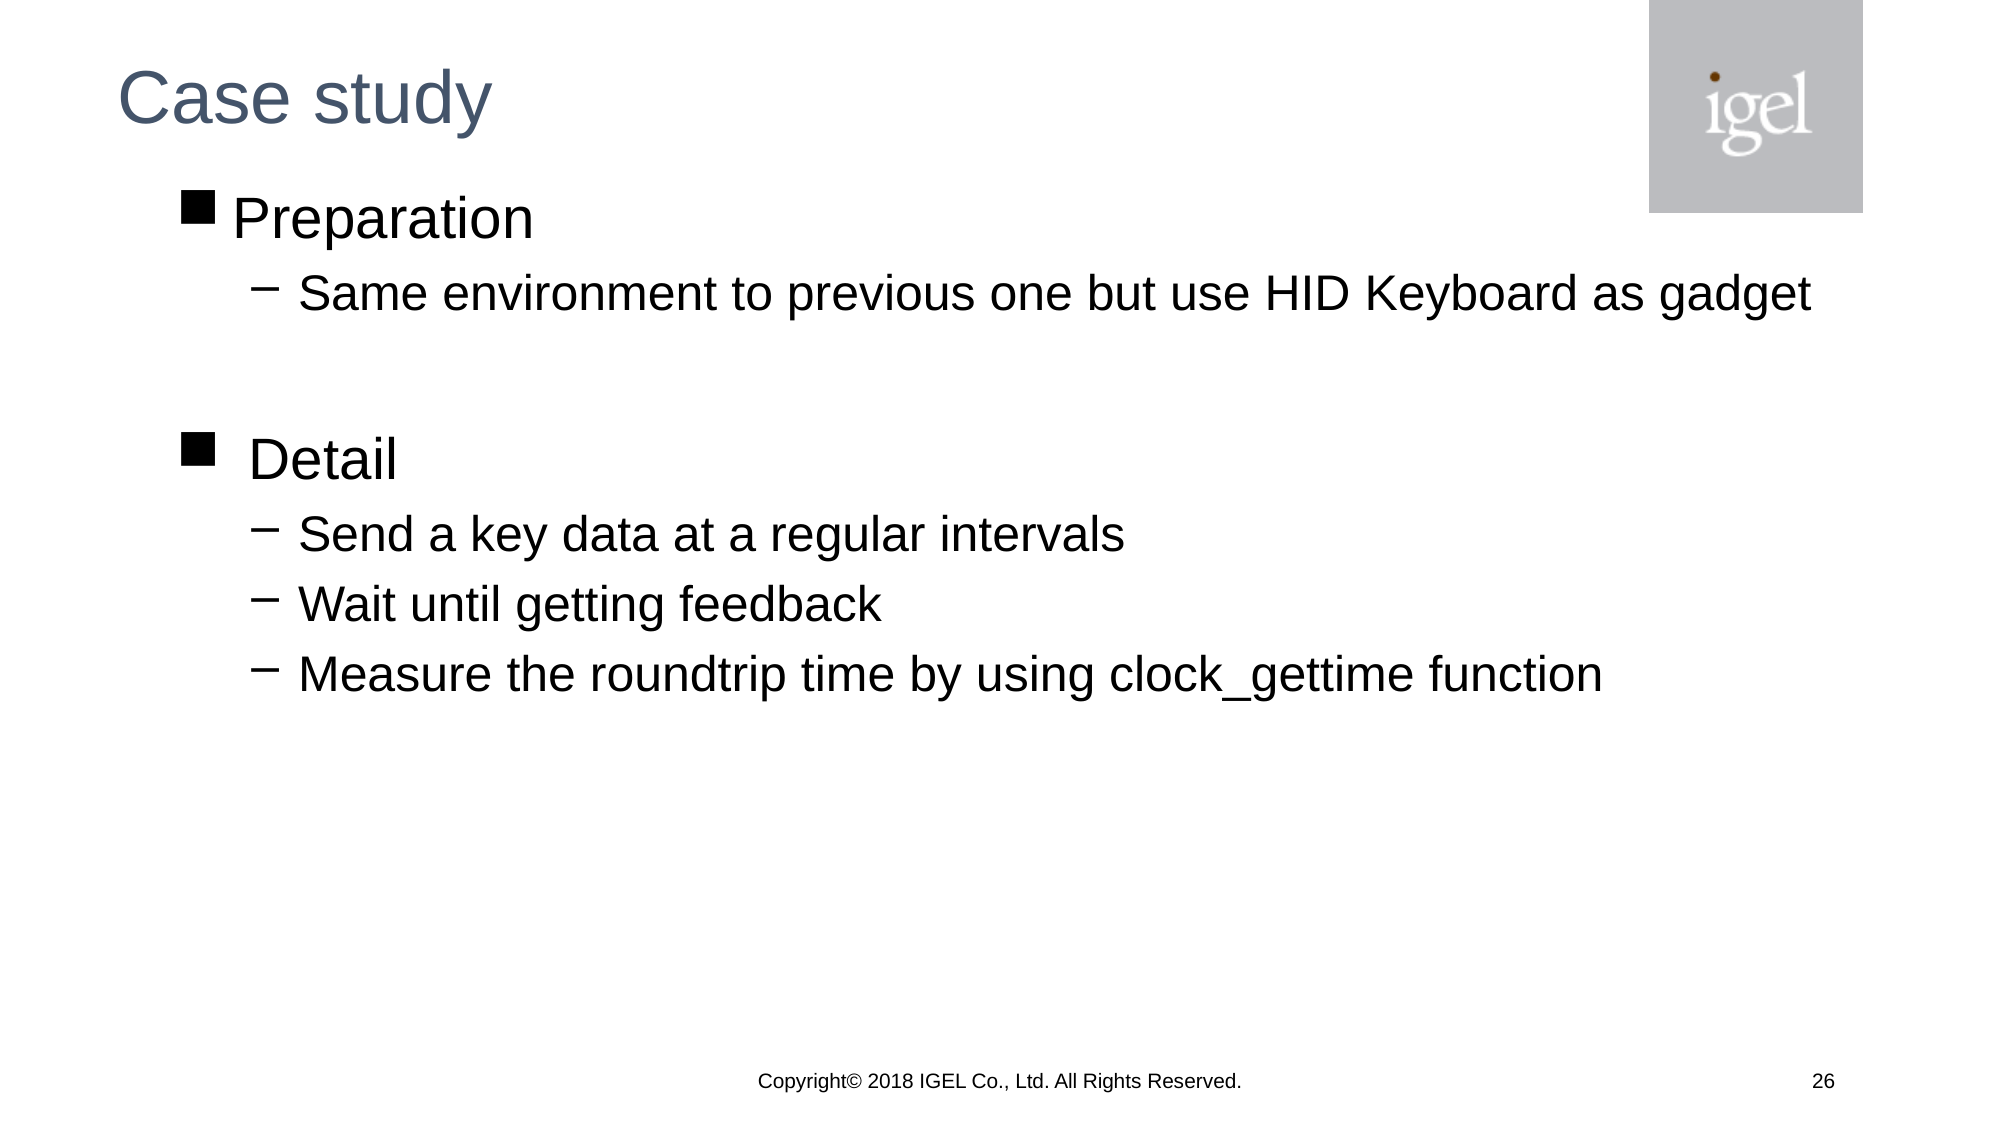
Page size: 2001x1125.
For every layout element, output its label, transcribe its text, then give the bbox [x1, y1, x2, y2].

list Preparation Same environment to previous one but use HID Keyboard as gadget Detail Send a key data at a regular intervals Wait until getting feedback Measure the roundtrip time by using clock_gettime function [161, 172, 1851, 1036]
footer Copyright© 2018 IGEL Co., Ltd. All Rights Reserved. [574, 1058, 1426, 1101]
title Case study [102, 0, 1583, 188]
slide_number 25 [1433, 1058, 1851, 1101]
picture [1649, 0, 1863, 213]
